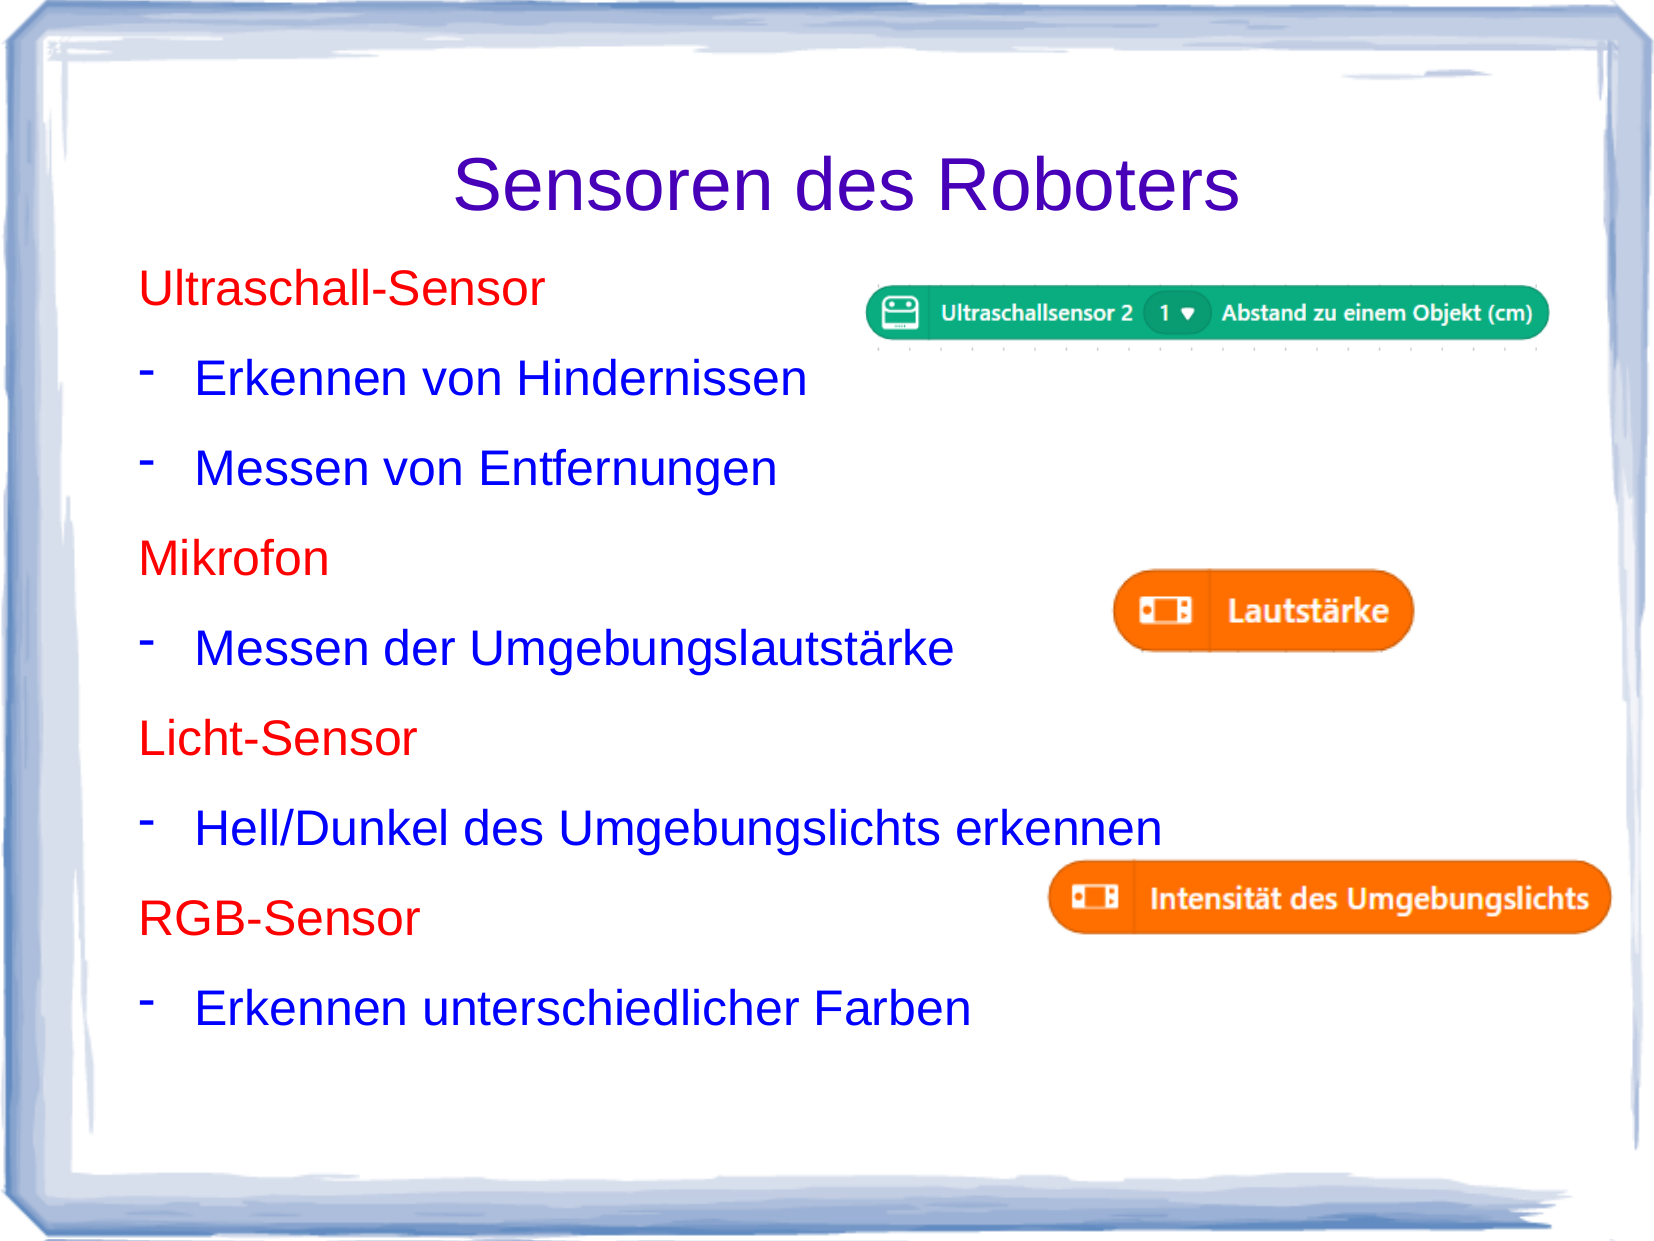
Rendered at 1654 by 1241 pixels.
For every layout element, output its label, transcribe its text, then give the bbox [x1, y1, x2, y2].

picture [0, 0, 1654, 1241]
text_box Sensoren des Roboters Ultraschall-Sensor Erkennen von Hindernissen Messen von Entfernungen Mikrofon Messen der Umgebungslautstärke Licht-Sensor Hell/Dunkel des Umgebungslichts erkennen RGB-Sensor Erkennen unterschiedlicher Farben [123, 127, 1571, 1093]
